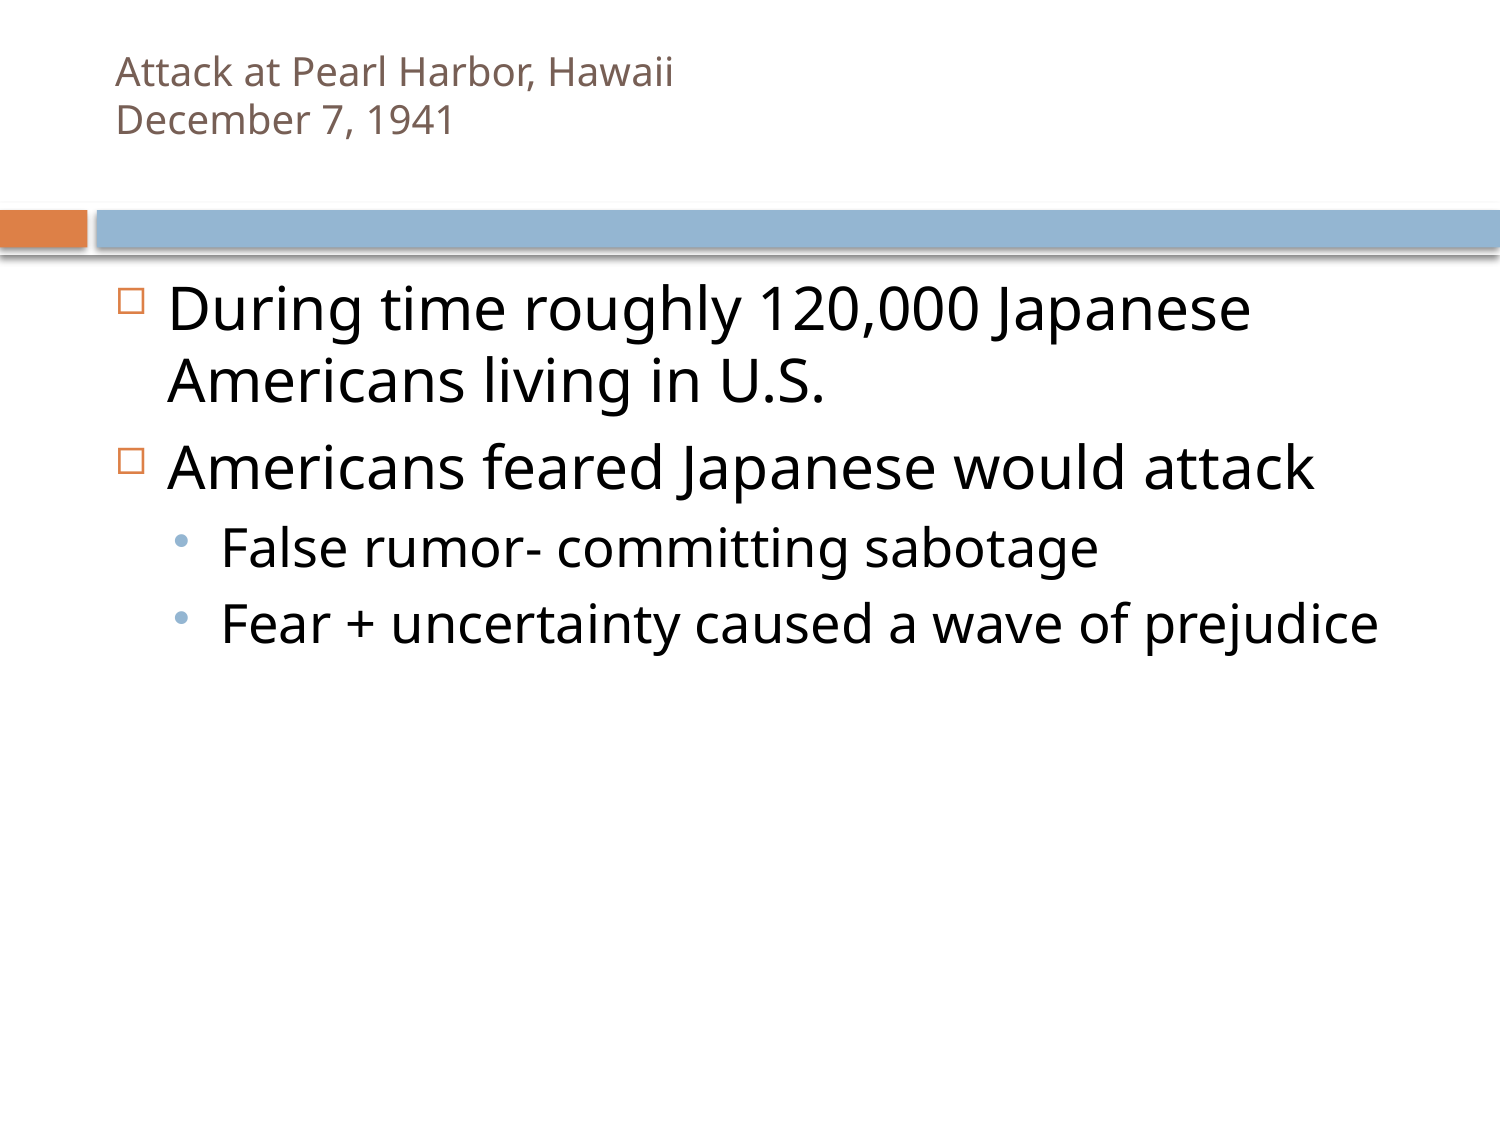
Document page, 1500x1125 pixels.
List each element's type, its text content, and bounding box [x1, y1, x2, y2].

list During time roughly 120,000 Japanese Americans living in U.S. Americans feared Japanese would attack False rumor- committing sabotage Fear + uncertainty caused a wave of prejudice [100, 262, 1438, 1000]
title Attack at Pearl Harbor, Hawaii December 7, 1941 [100, 37, 1438, 200]
